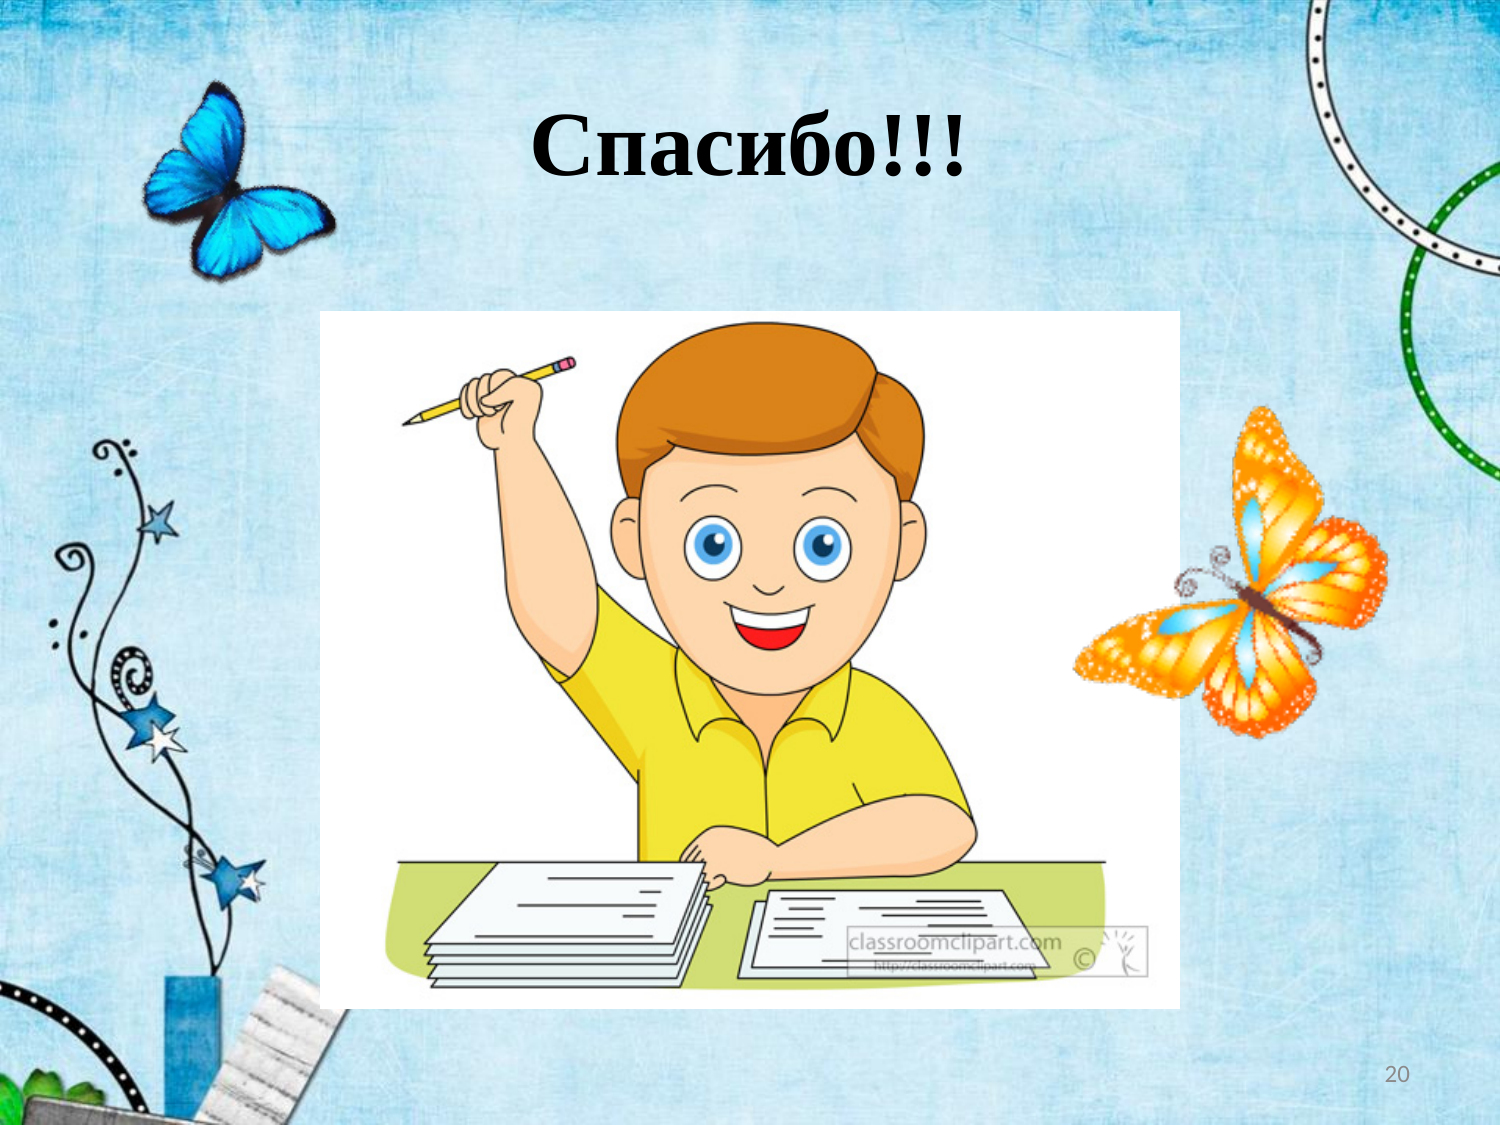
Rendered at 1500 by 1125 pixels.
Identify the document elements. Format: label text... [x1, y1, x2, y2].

slide_number 20 [1074, 1042, 1425, 1103]
picture [0, 0, 1500, 1125]
title Cпасибо!!! [75, 45, 1425, 233]
